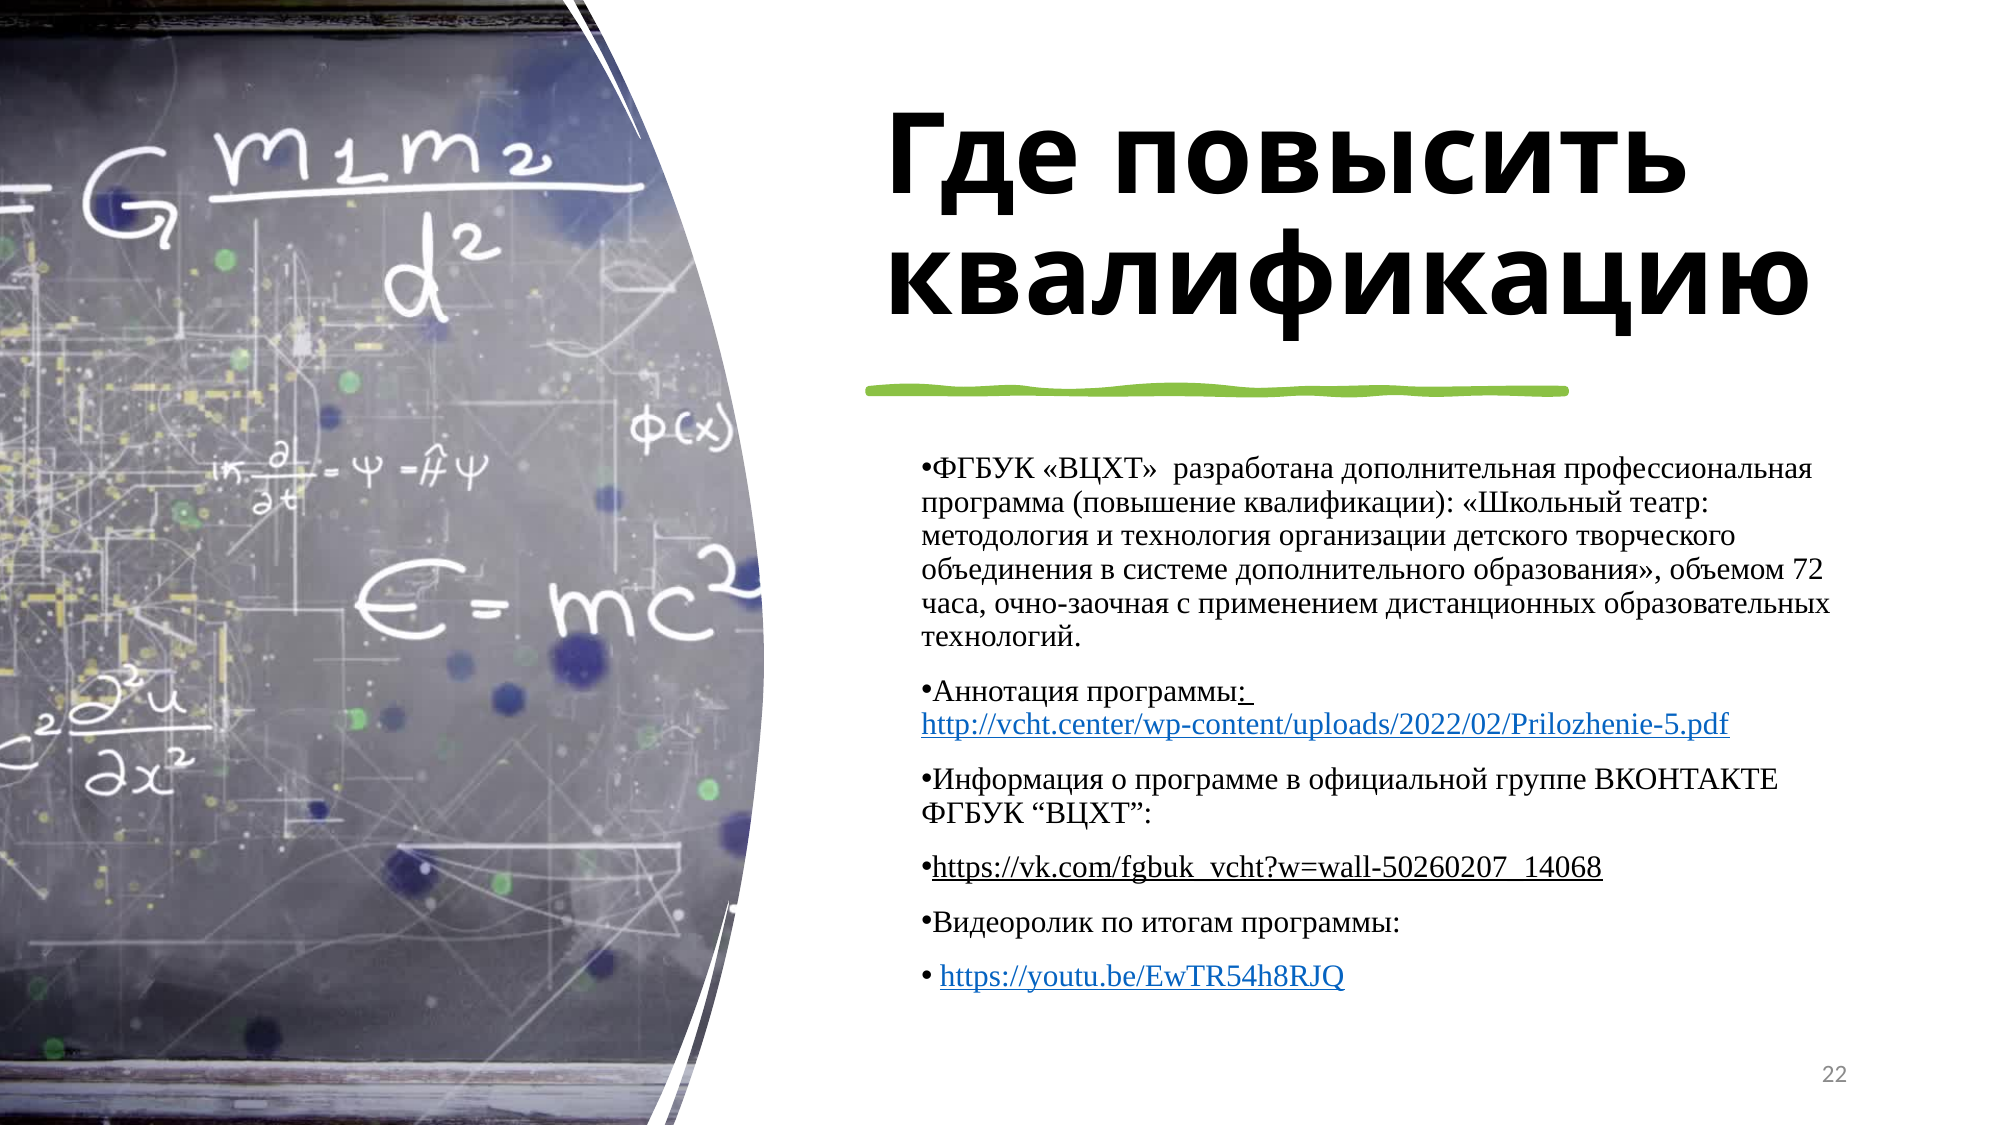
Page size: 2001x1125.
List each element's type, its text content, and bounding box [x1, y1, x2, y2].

text_box [764, 0, 2000, 1125]
list ФГБУК «ВЦХТ» разработана дополнительная профессиональная программа (повышение квалификации): «Школьный театр: методология и технология организации детского творческого объединения в системе дополнительного образования», объемом 72 часа, очно-заочная с применением дистанционных образовательных технологий. Аннотация программы: http://vcht.center/wp-content/uploads/2022/02/Prilozhenie-5.pdf Информация о программе в официальной группе ВКОНТАКТЕ ФГБУК “ВЦХТ”: https://vk.com/fgbuk_vcht?w=wall-50260207_14068 Видеоролик по итогам программы: https://youtu.be/EwTR54h8RJQ [869, 443, 1895, 1016]
text_box [867, 385, 1567, 396]
picture [0, 0, 764, 1125]
slide_number 22 [1649, 1042, 1863, 1103]
title Где повысить квалификацию [869, 53, 1895, 347]
